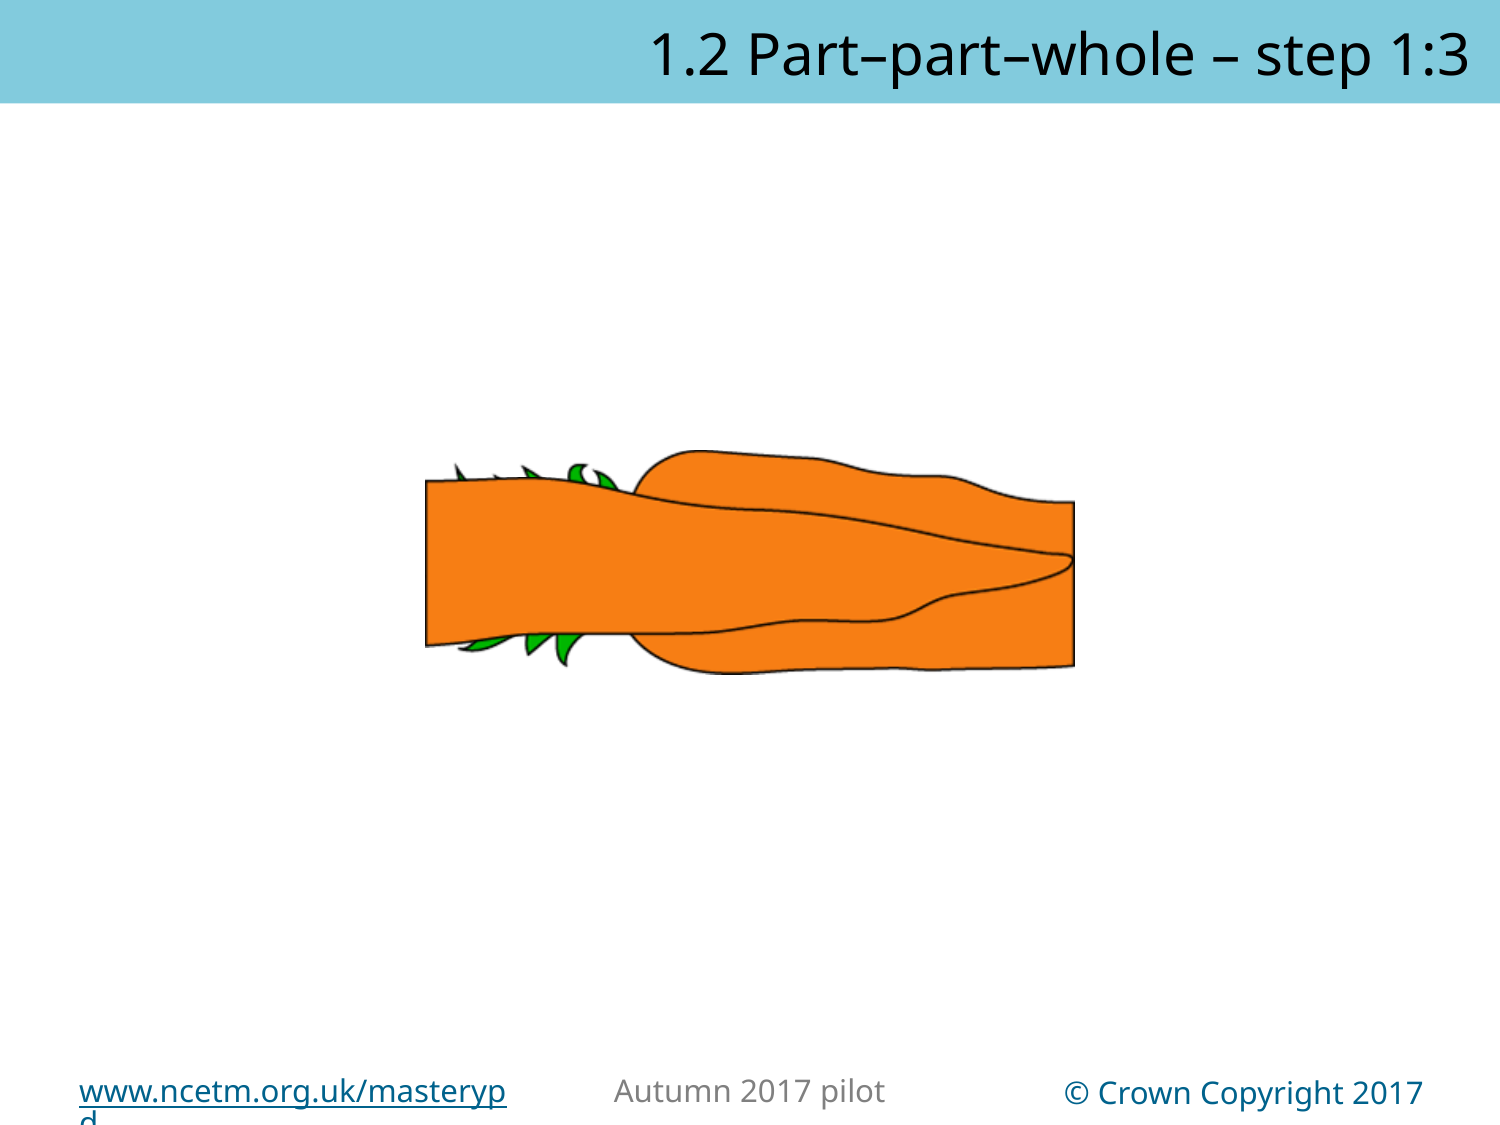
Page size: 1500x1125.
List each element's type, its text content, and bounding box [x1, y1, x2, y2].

list 1.2 Part–part–whole – step 1:3 [0, 0, 1500, 104]
picture [425, 449, 1075, 675]
